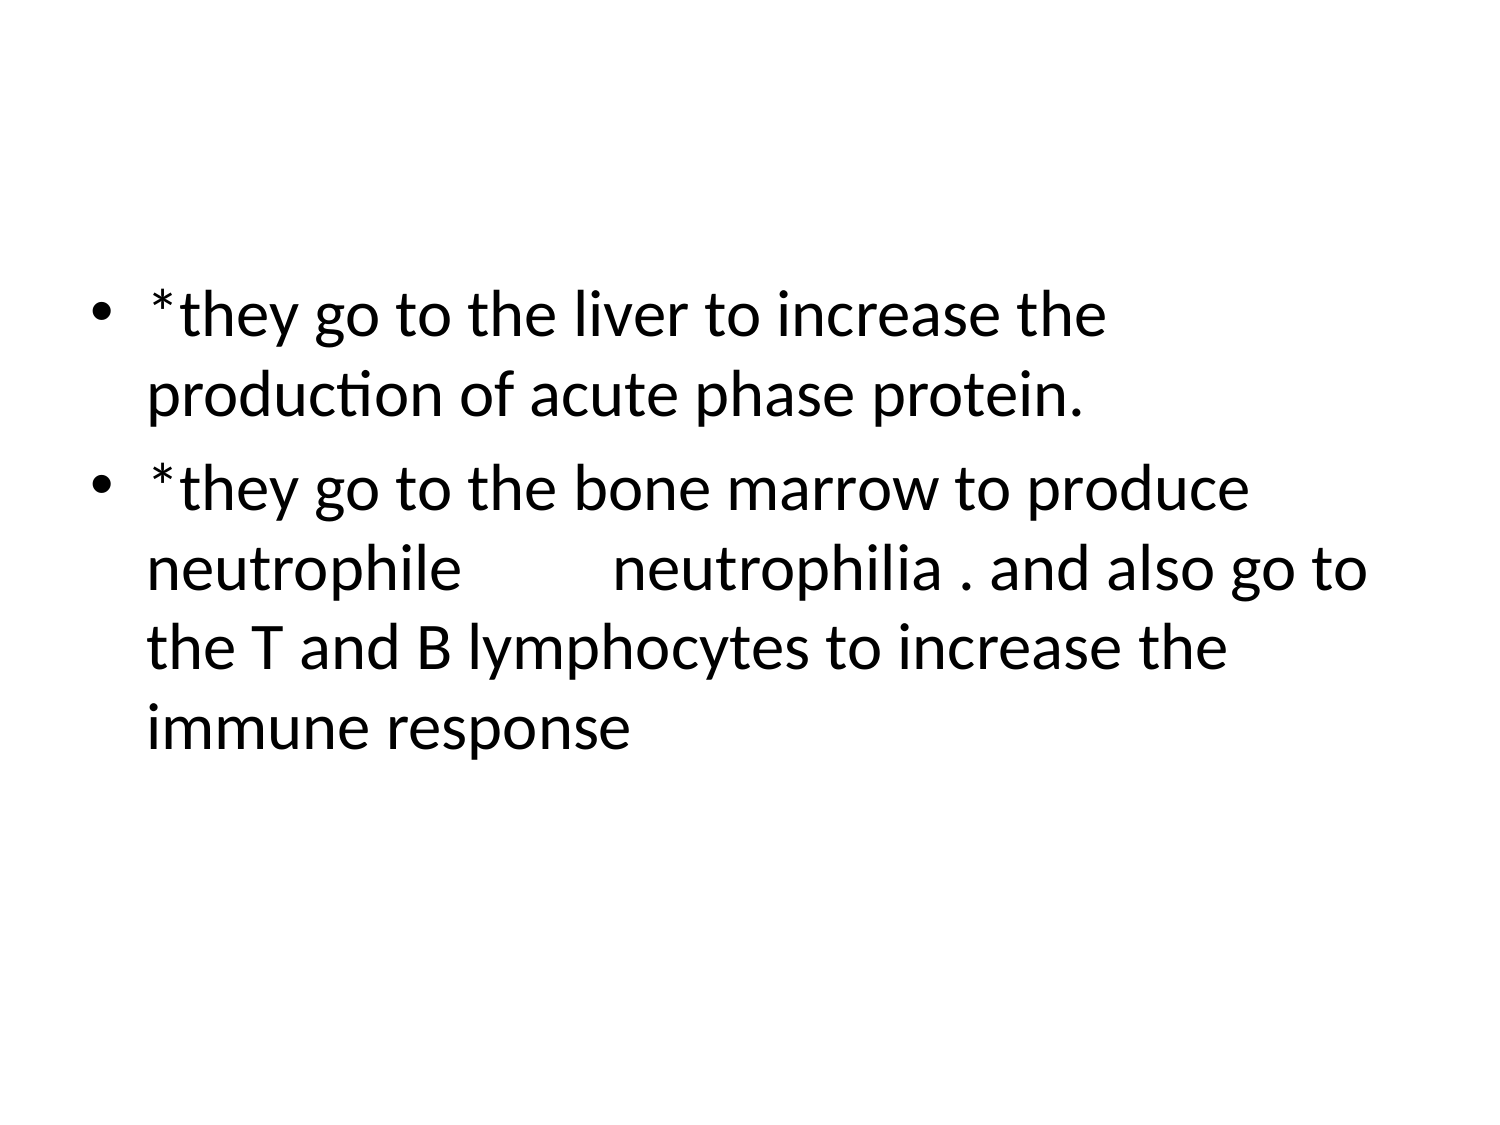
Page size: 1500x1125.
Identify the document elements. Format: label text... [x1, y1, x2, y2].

list *they go to the liver to increase the production of acute phase protein. *they go to the bone marrow to produce neutrophile neutrophilia . and also go to the T and B lymphocytes to increase the immune response [75, 262, 1425, 1005]
